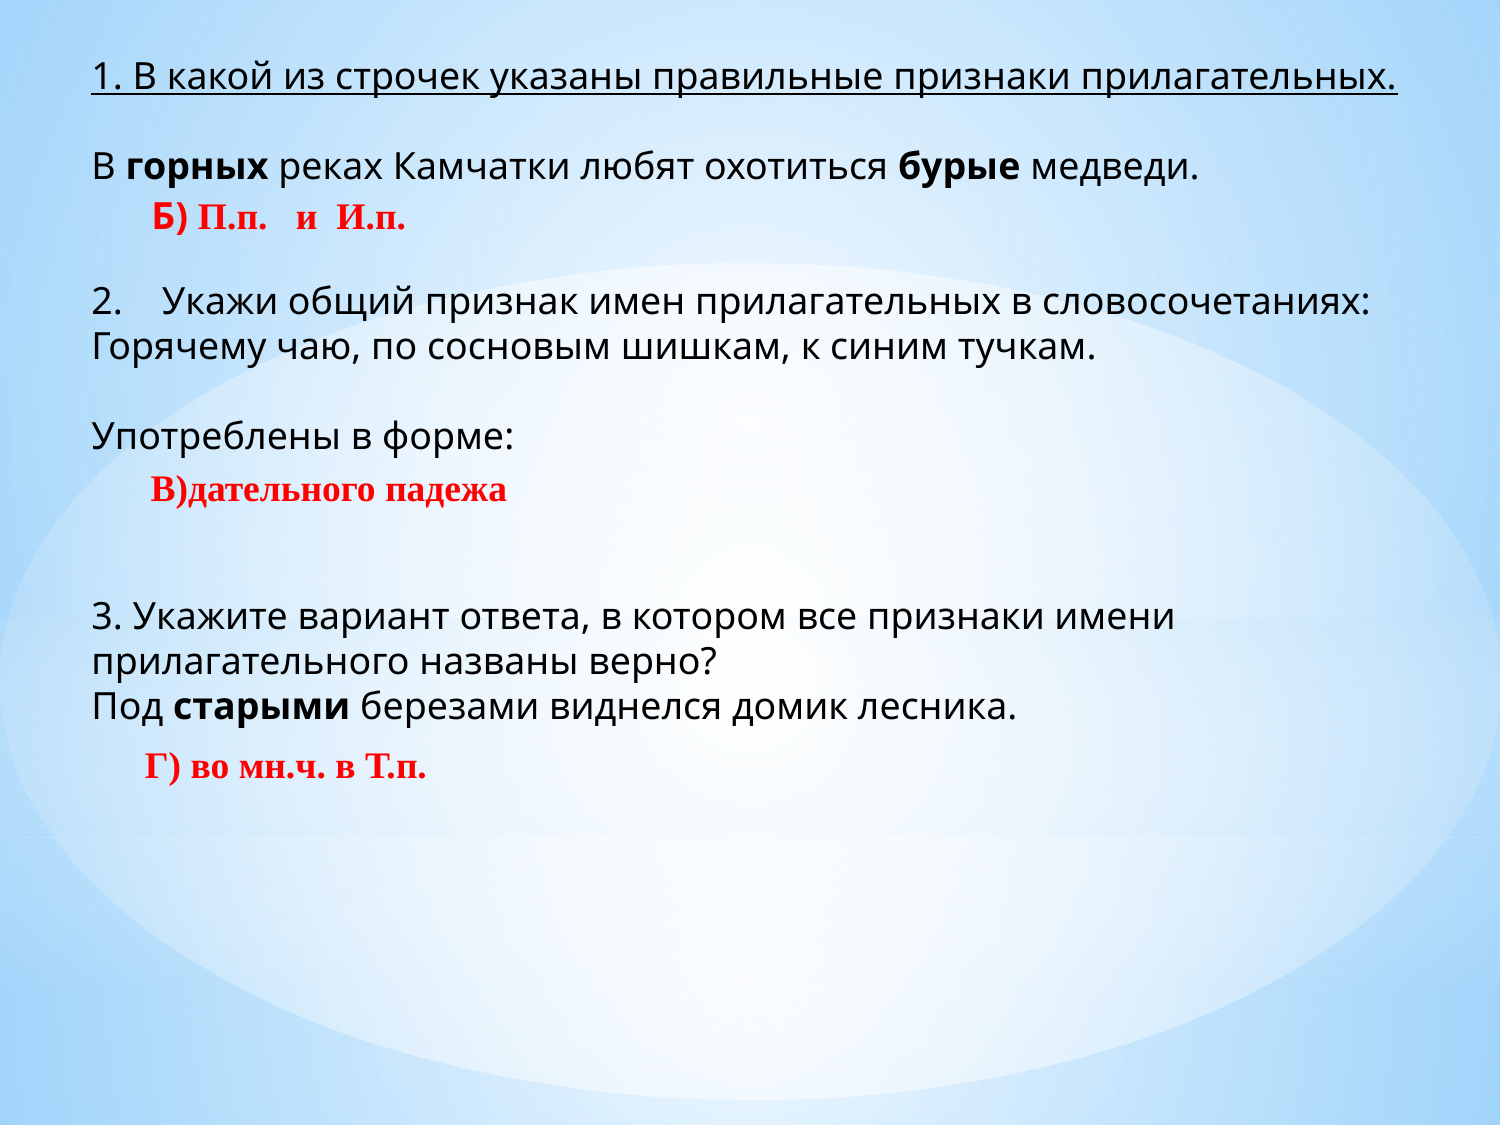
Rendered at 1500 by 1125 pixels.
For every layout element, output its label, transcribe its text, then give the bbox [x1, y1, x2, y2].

text_box В)дательного падежа [135, 456, 621, 516]
text_box 1. В какой из строчек указаны правильные признаки прилагательных. В горных реках Камчатки любят охотиться бурые медведи. 2. Укажи общий признак имен прилагательных в словосочетаниях: Горячему чаю, по сосновым шишкам, к синим тучкам. Употреблены в форме: 3. Укажите вариант ответа, в котором все признаки имени прилагательного названы верно? Под старыми березами виднелся домик лесника. [76, 0, 1447, 735]
text_box Г) во мн.ч. в Т.п. [130, 689, 506, 794]
text_box Б) П.п. и И.п. [136, 184, 422, 245]
